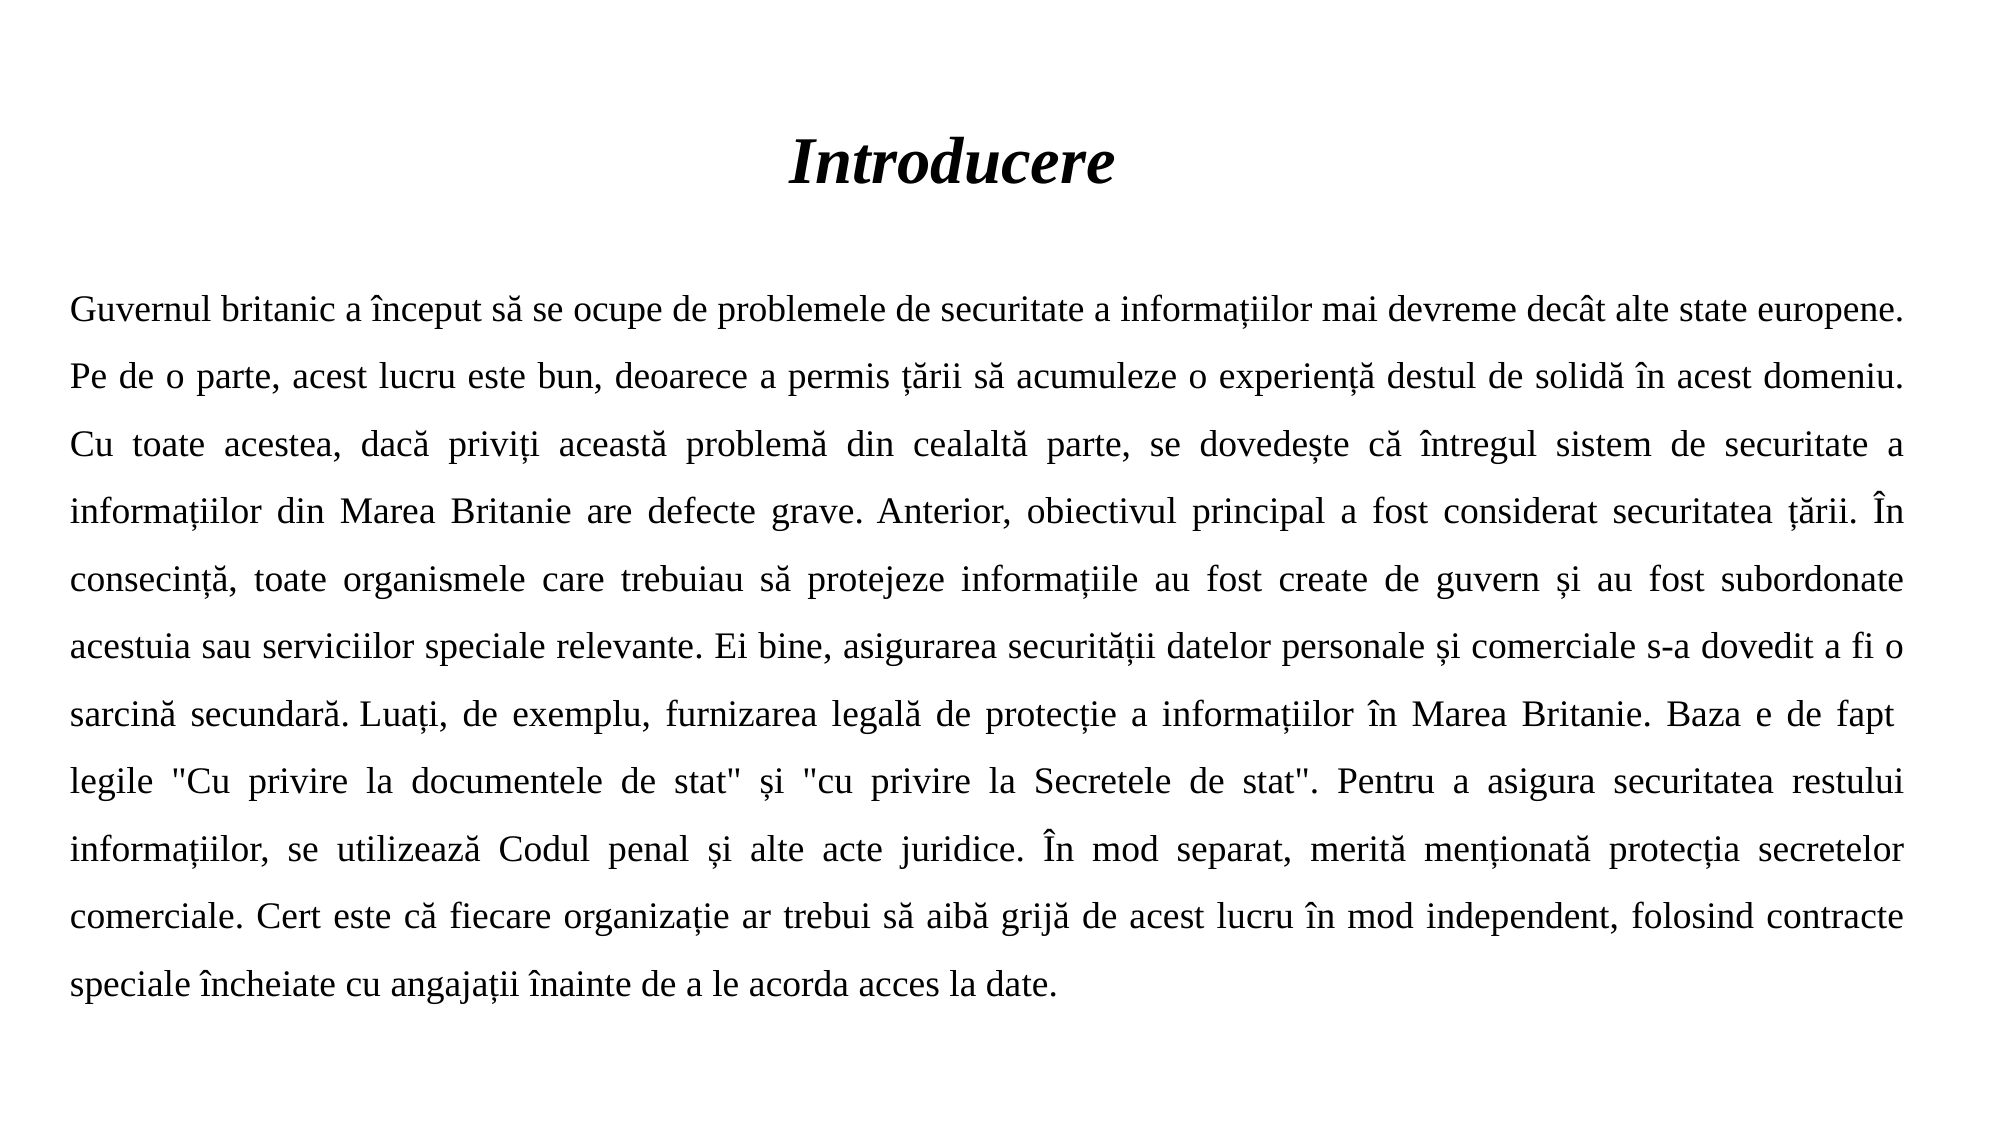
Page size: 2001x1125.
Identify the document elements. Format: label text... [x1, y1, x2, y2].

text_box Introducere [775, 109, 1652, 205]
text_box Guvernul britanic a început să se ocupe de problemele de securitate a informațiilor mai devreme decât alte state europene. Pe de o parte, acest lucru este bun, deoarece a permis țării să acumuleze o experiență destul de solidă în acest domeniu. Cu toate acestea, dacă priviți această problemă din cealaltă parte, se dovedește că întregul sistem de securitate a informațiilor din Marea Britanie are defecte grave. Anterior, obiectivul principal a fost considerat securitatea țării. În consecință, toate organismele care trebuiau să protejeze informațiile au fost create de guvern și au fost subordonate acestuia sau serviciilor speciale relevante. Ei bine, asigurarea securității datelor personale și comerciale s-a dovedit a fi o sarcină secundară. Luați, de exemplu, furnizarea legală de protecție a informațiilor în Marea Britanie. Baza e de fapt legile "Cu privire la documentele de stat" și "cu privire la Secretele de stat". Pentru a asigura securitatea restului informațiilor, se utilizează Codul penal și alte acte juridice. În mod separat, merită menționată protecția secretelor comerciale. Cert este că fiecare organizație ar trebui să aibă grijă de acest lucru în mod independent, folosind contracte speciale încheiate cu angajații înainte de a le acorda acces la date. [54, 253, 1923, 1056]
